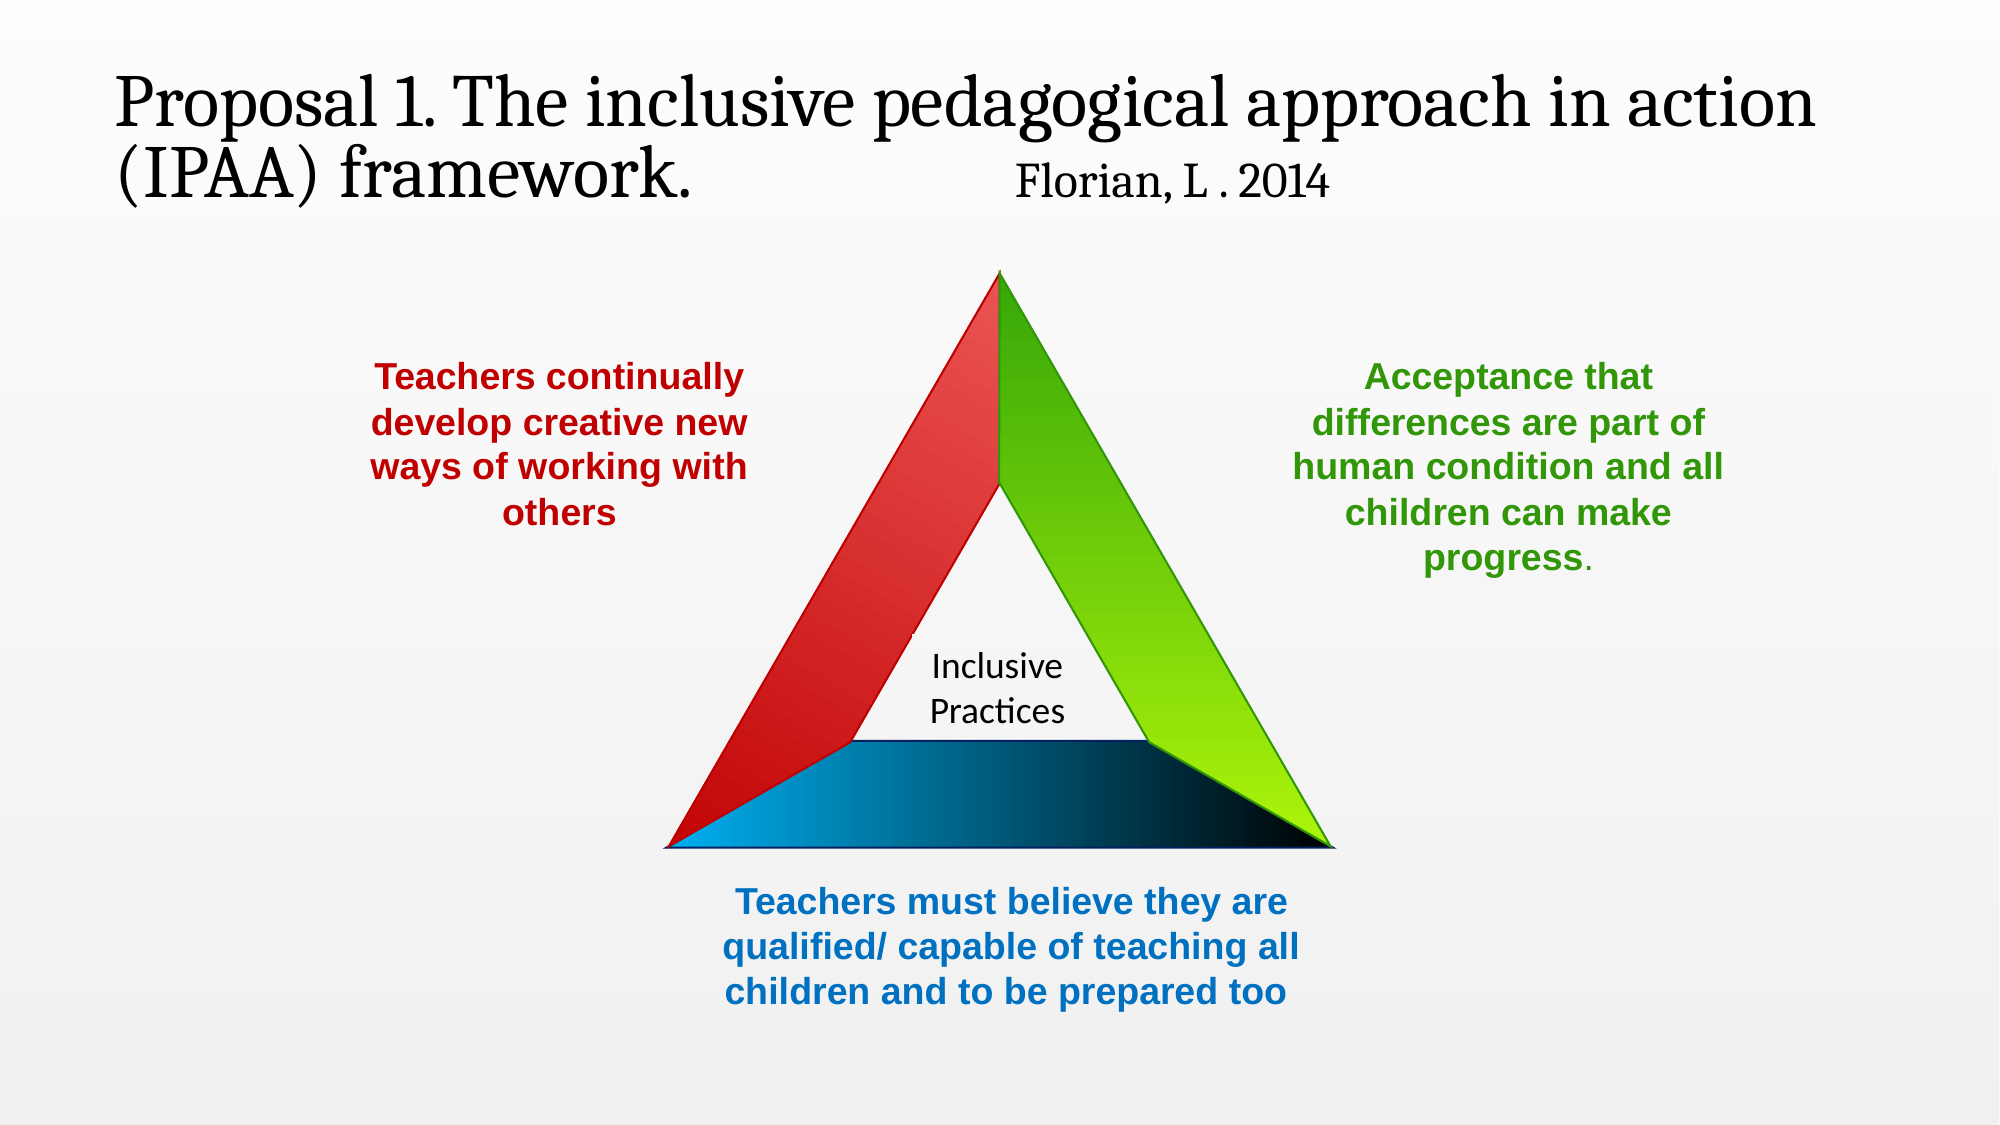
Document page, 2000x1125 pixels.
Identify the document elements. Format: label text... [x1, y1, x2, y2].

title Proposal 1. The inclusive pedagogical approach in action (IPAA) framework. Florian, L . 2014 [99, 44, 1900, 220]
text_box Teachers must believe they are qualified/ capable of teaching all children and to be prepared too [668, 876, 1355, 1059]
text_box Acceptance that differences are part of human condition and all children can make progress. [1333, 352, 1768, 550]
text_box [666, 255, 1333, 917]
text_box Teachers continually develop creative new ways of working with others [337, 352, 666, 576]
